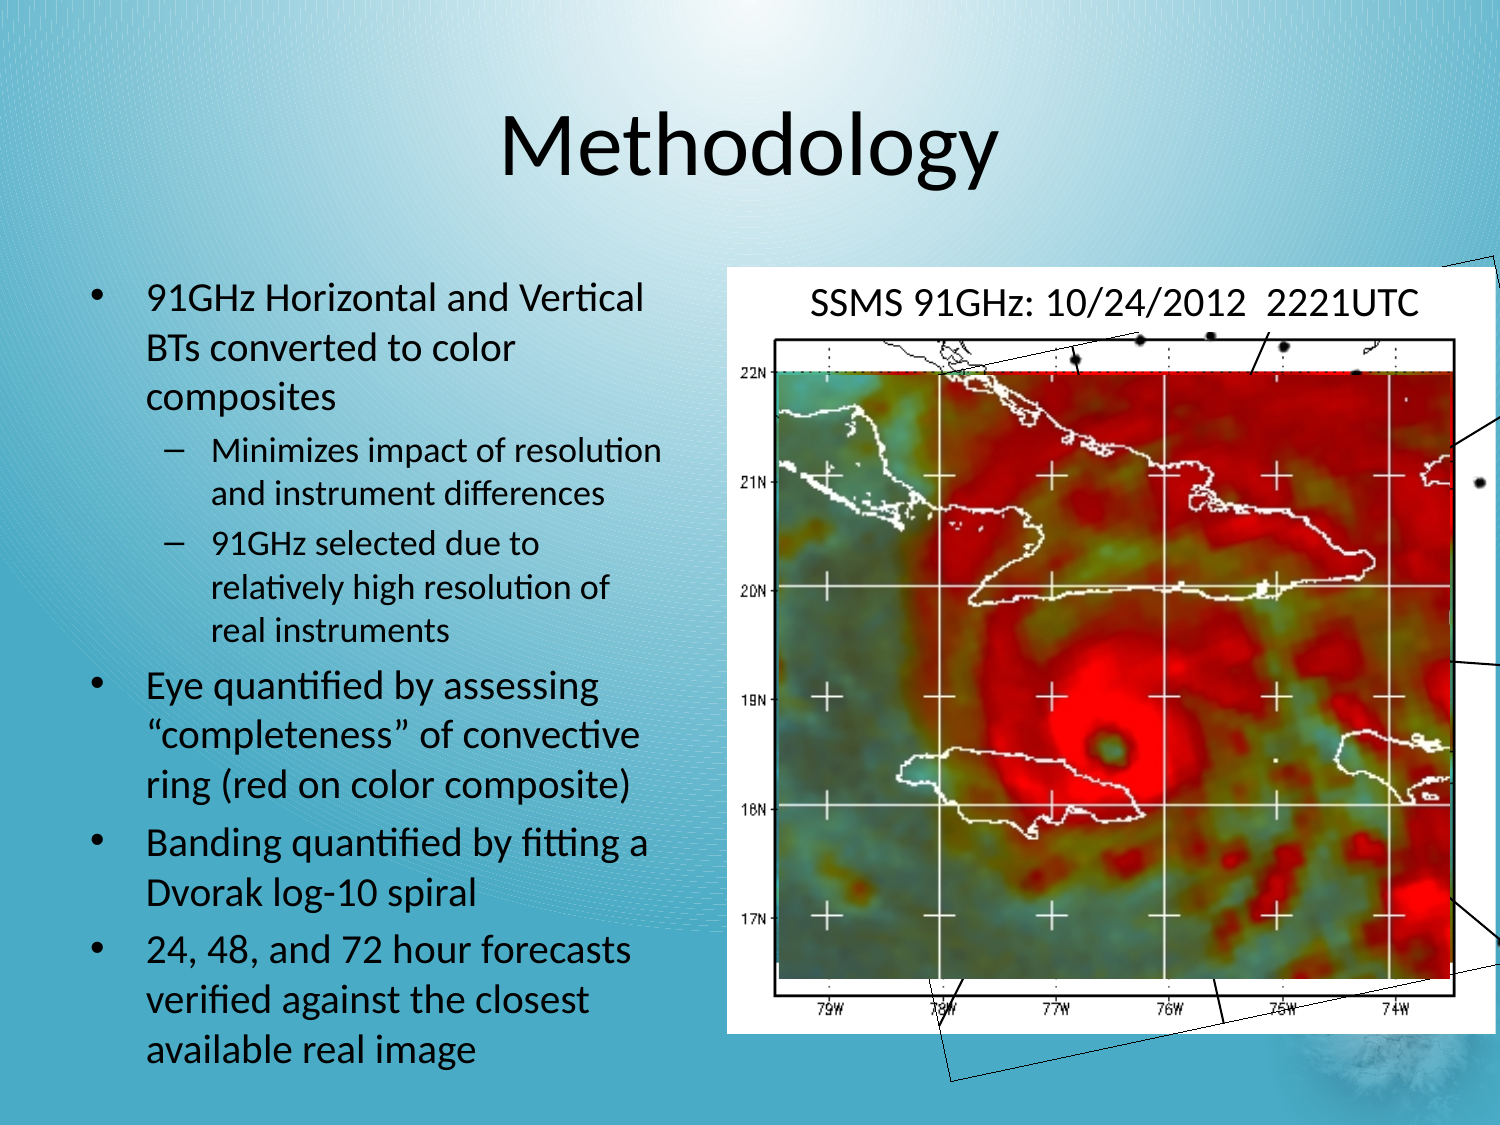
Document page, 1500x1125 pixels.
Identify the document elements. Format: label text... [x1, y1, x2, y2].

title Methodology [75, 45, 1425, 233]
slide_number 5 [1105, 1040, 1246, 1050]
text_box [869, 321, 1500, 1017]
picture [726, 257, 1500, 1125]
list 91GHz Horizontal and Vertical BTs converted to color composites Minimizes impact of resolution and instrument differences 91GHz selected due to relatively high resolution of real instruments Eye quantified by assessing “completeness” of convective ring (red on color composite) Banding quantified by fitting a Dvorak log-10 spiral 24, 48, and 72 hour forecasts verified against the closest available real image [75, 262, 688, 1125]
